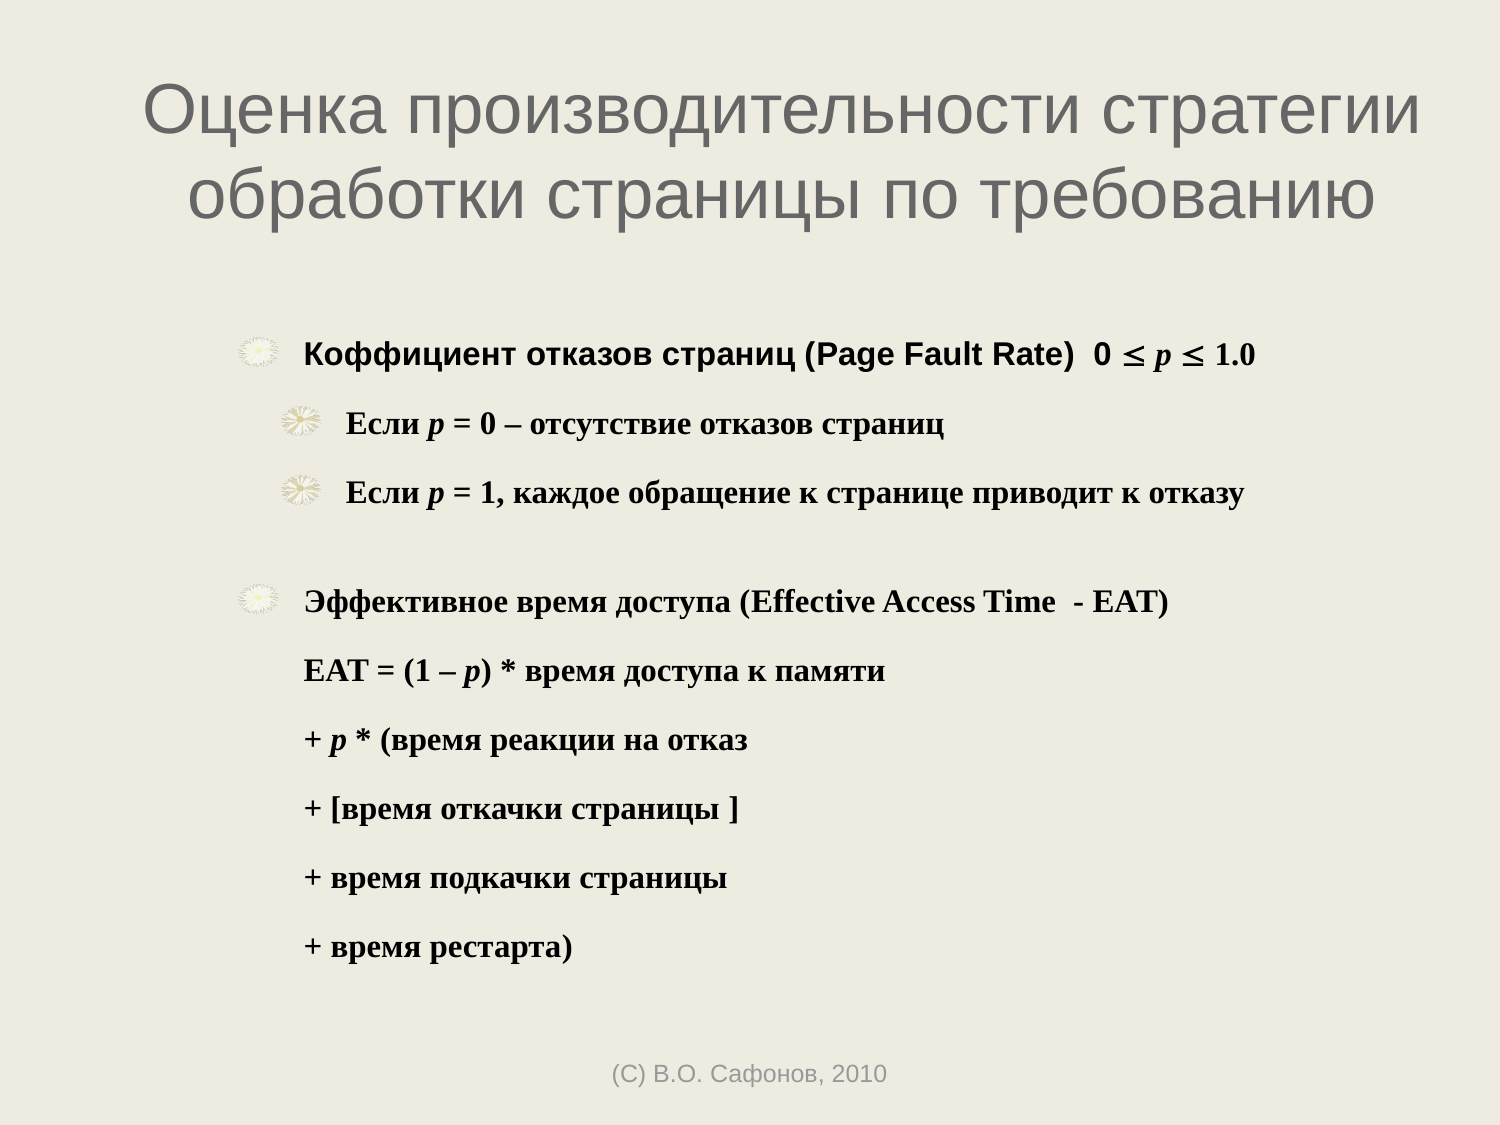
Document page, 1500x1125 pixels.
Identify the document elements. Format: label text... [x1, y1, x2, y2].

picture [281, 406, 321, 436]
title Оценка производительности стратегии обработки страницы по требованию [112, 37, 1454, 259]
picture [238, 337, 279, 367]
picture [238, 584, 279, 614]
picture [281, 475, 321, 505]
list Коффициент отказов страниц (Page Fault Rate) 0  p  1.0 Если p = 0 – отсутствие отказов страниц Если p = 1, каждое обращение к странице приводит к отказу Эффективное время доступа (Effective Access Time - EAT) EAT = (1 – p) * время доступа к памяти + p * (время реакции на отказ + [время откачки страницы ] + время подкачки страницы + время рестарта) [223, 324, 1276, 1005]
footer (C) В.О. Сафонов, 2010 [512, 1042, 988, 1103]
